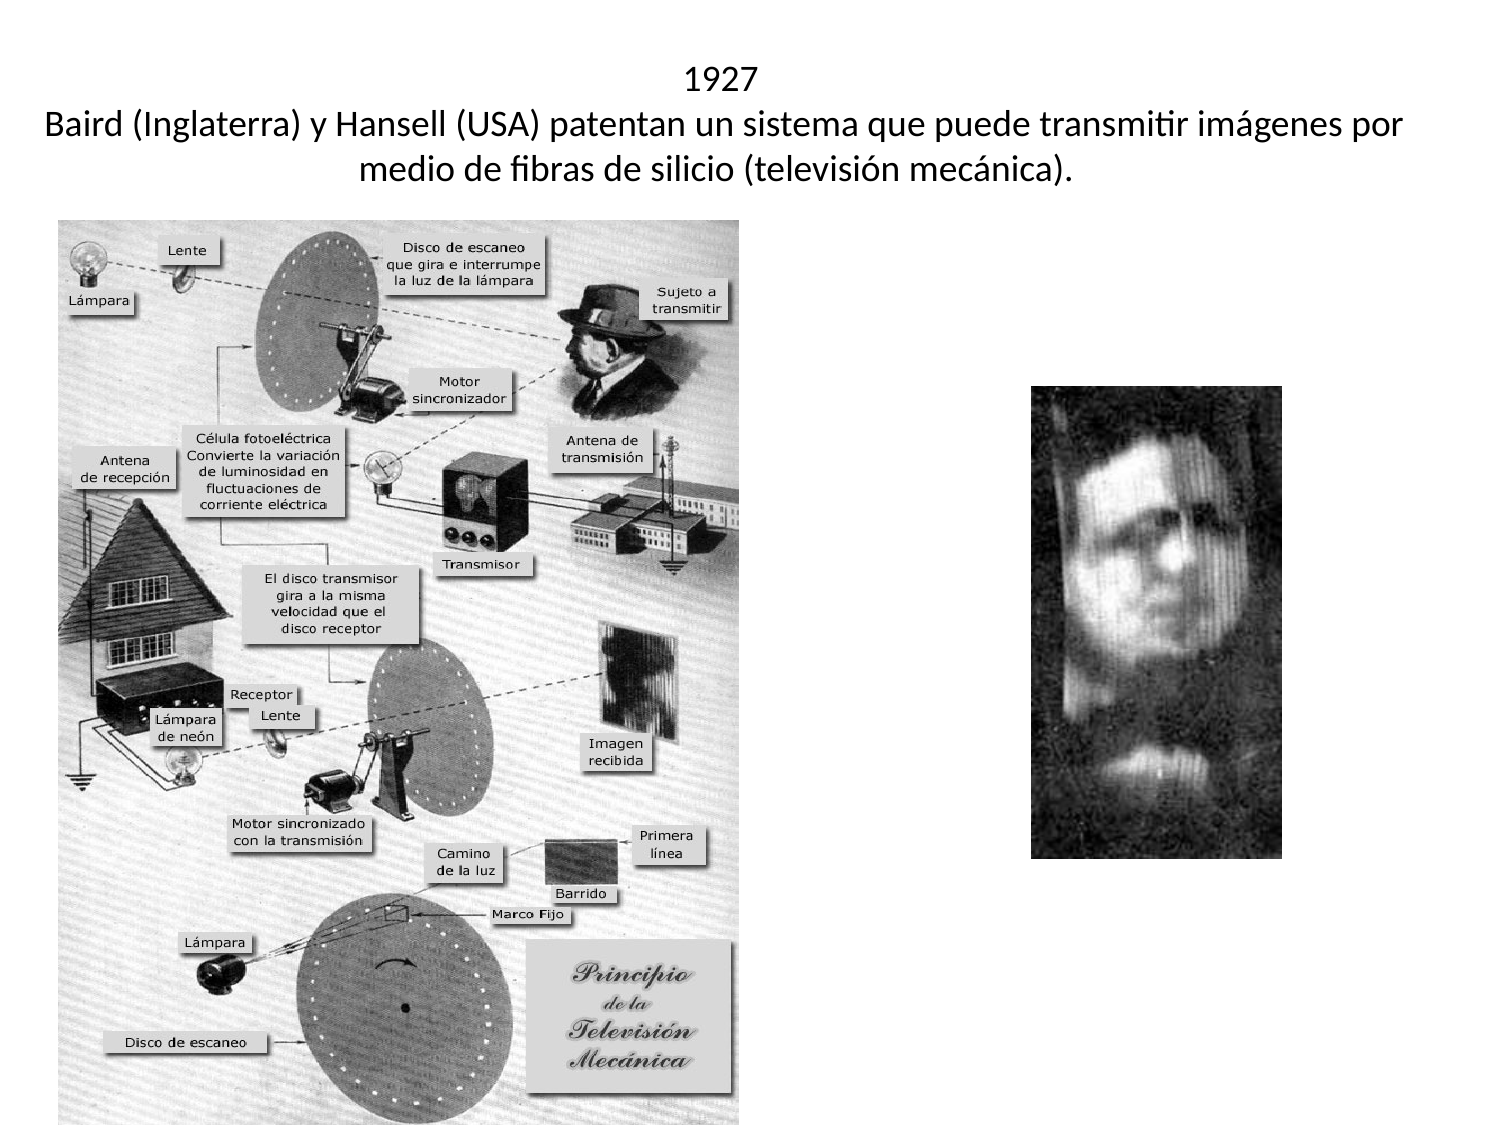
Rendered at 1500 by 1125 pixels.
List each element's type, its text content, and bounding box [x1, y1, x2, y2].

text_box 1927 Baird (Inglaterra) y Hansell (USA) patentan un sistema que puede transmitir imágenes por medio de fibras de silicio (televisión mecánica). [0, 46, 1442, 197]
picture [1031, 386, 1282, 859]
picture [58, 220, 739, 1125]
